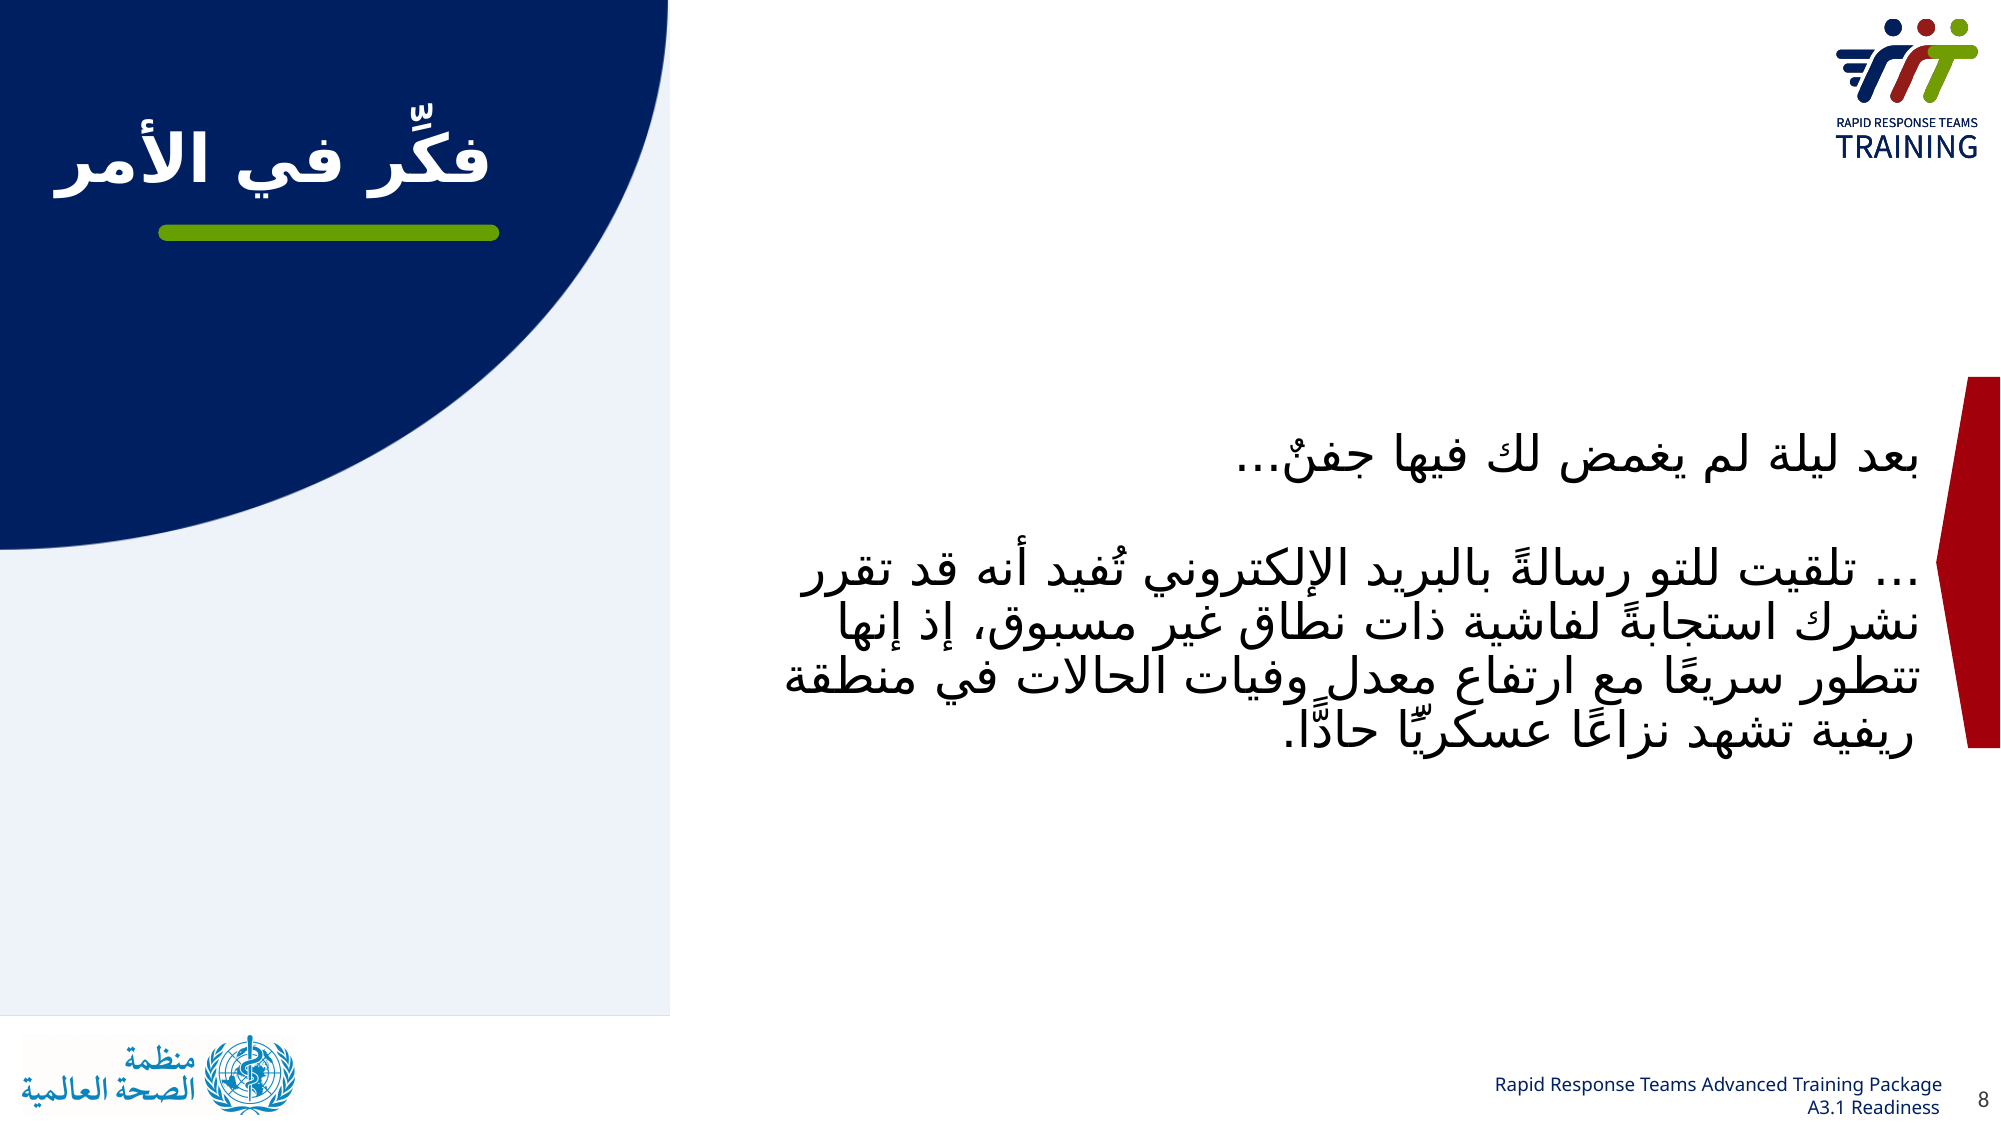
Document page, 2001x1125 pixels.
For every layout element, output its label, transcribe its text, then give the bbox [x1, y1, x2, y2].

slide_number 8 [1882, 1049, 1916, 1092]
text_box [158, 224, 500, 241]
list بعد ليلة لم يغمض لك فيها جفنٌ... ... تلقيت للتو رسالةً بالبريد الإلكتروني تُفيد أنه قد تقرر نشرك استجابةً لفاشية ذات نطاق غير مسبوق، إذ إنها تتطور سريعًا مع ارتفاع معدل وفيات الحالات في منطقة ريفية تشهد نزاعًا عسكريًّا حادًّا. [701, 138, 1937, 1049]
picture [0, 0, 670, 1017]
picture [252, 1050, 258, 1059]
text_box فكِّر في الأمر [0, 108, 501, 204]
picture [22, 1035, 295, 1115]
picture [1835, 19, 1978, 167]
